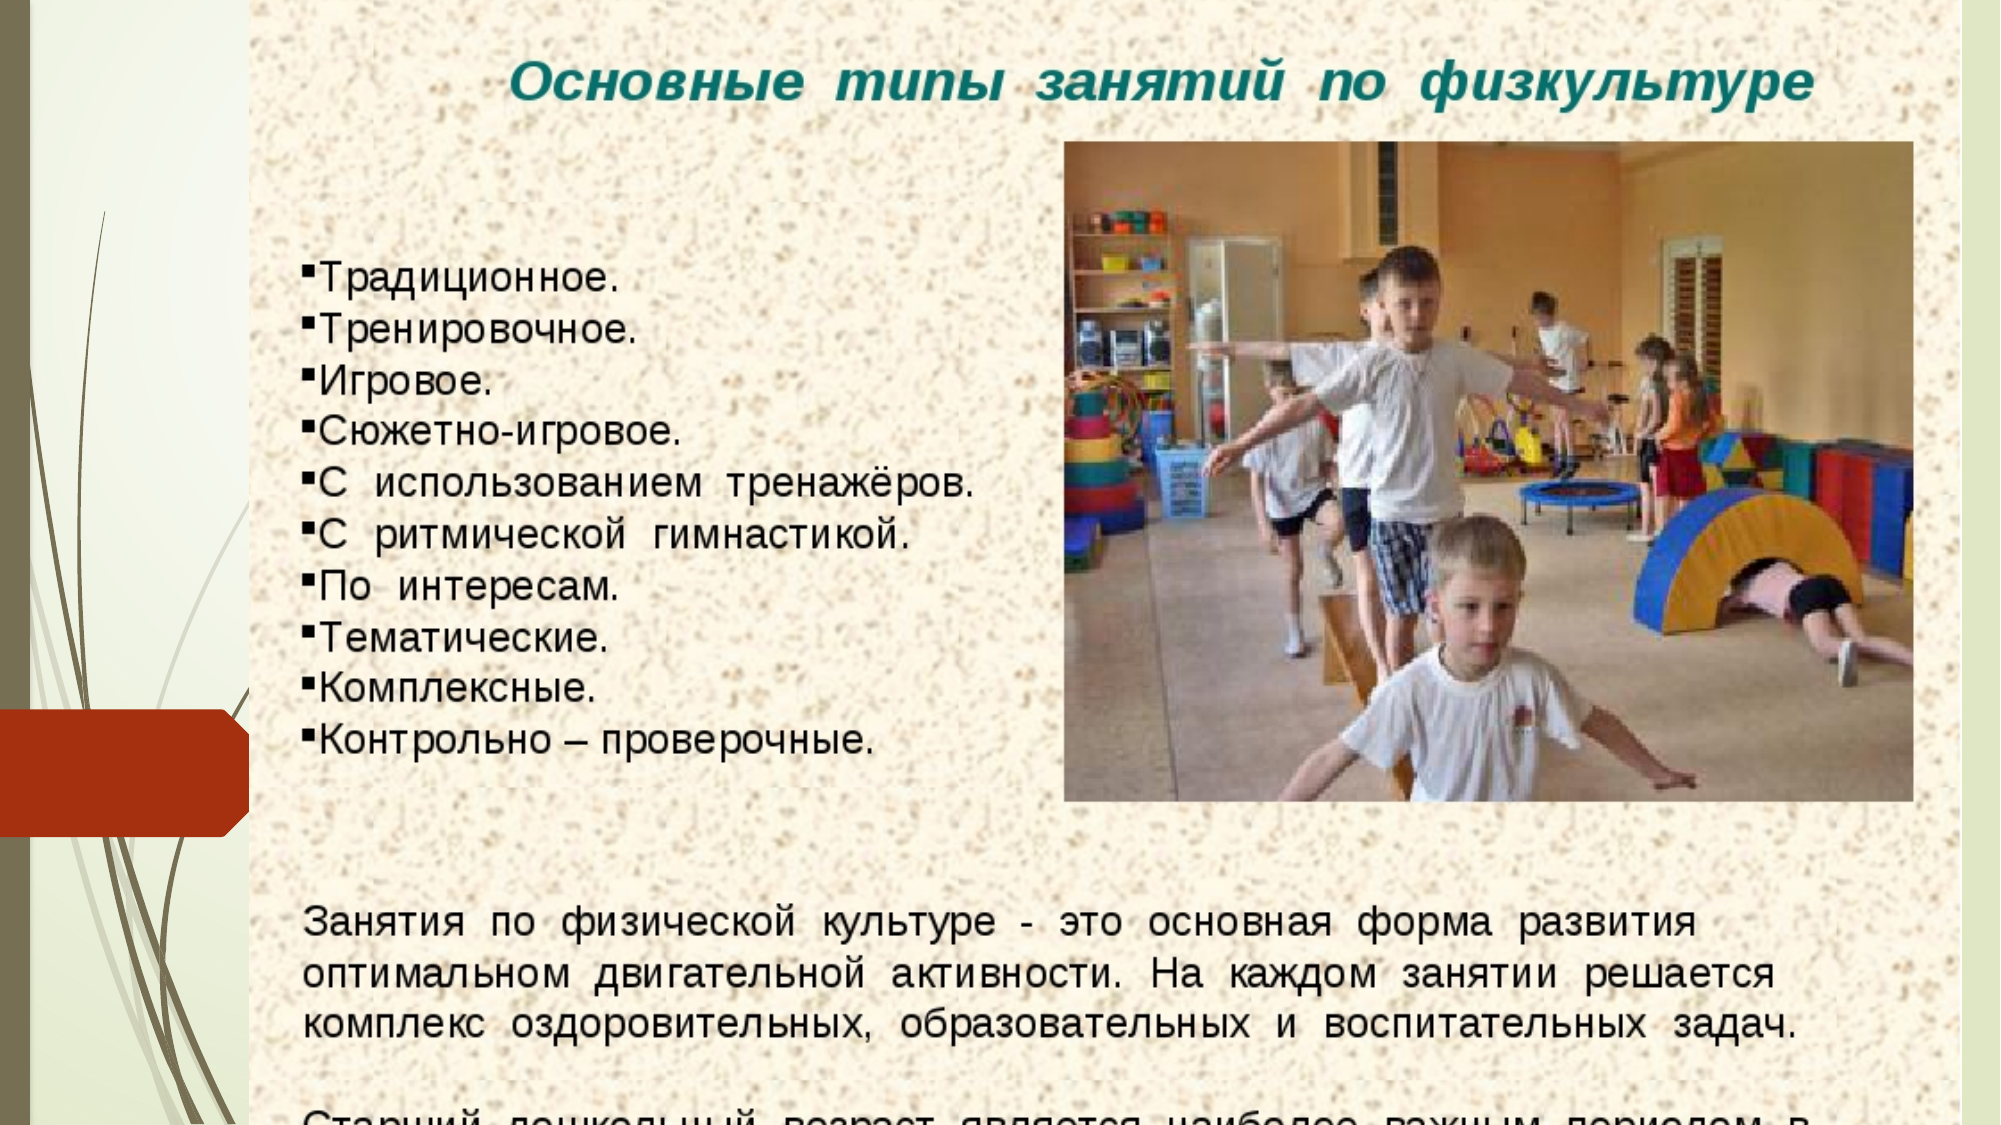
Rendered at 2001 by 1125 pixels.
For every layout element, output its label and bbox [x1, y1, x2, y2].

picture [249, 0, 1962, 1125]
